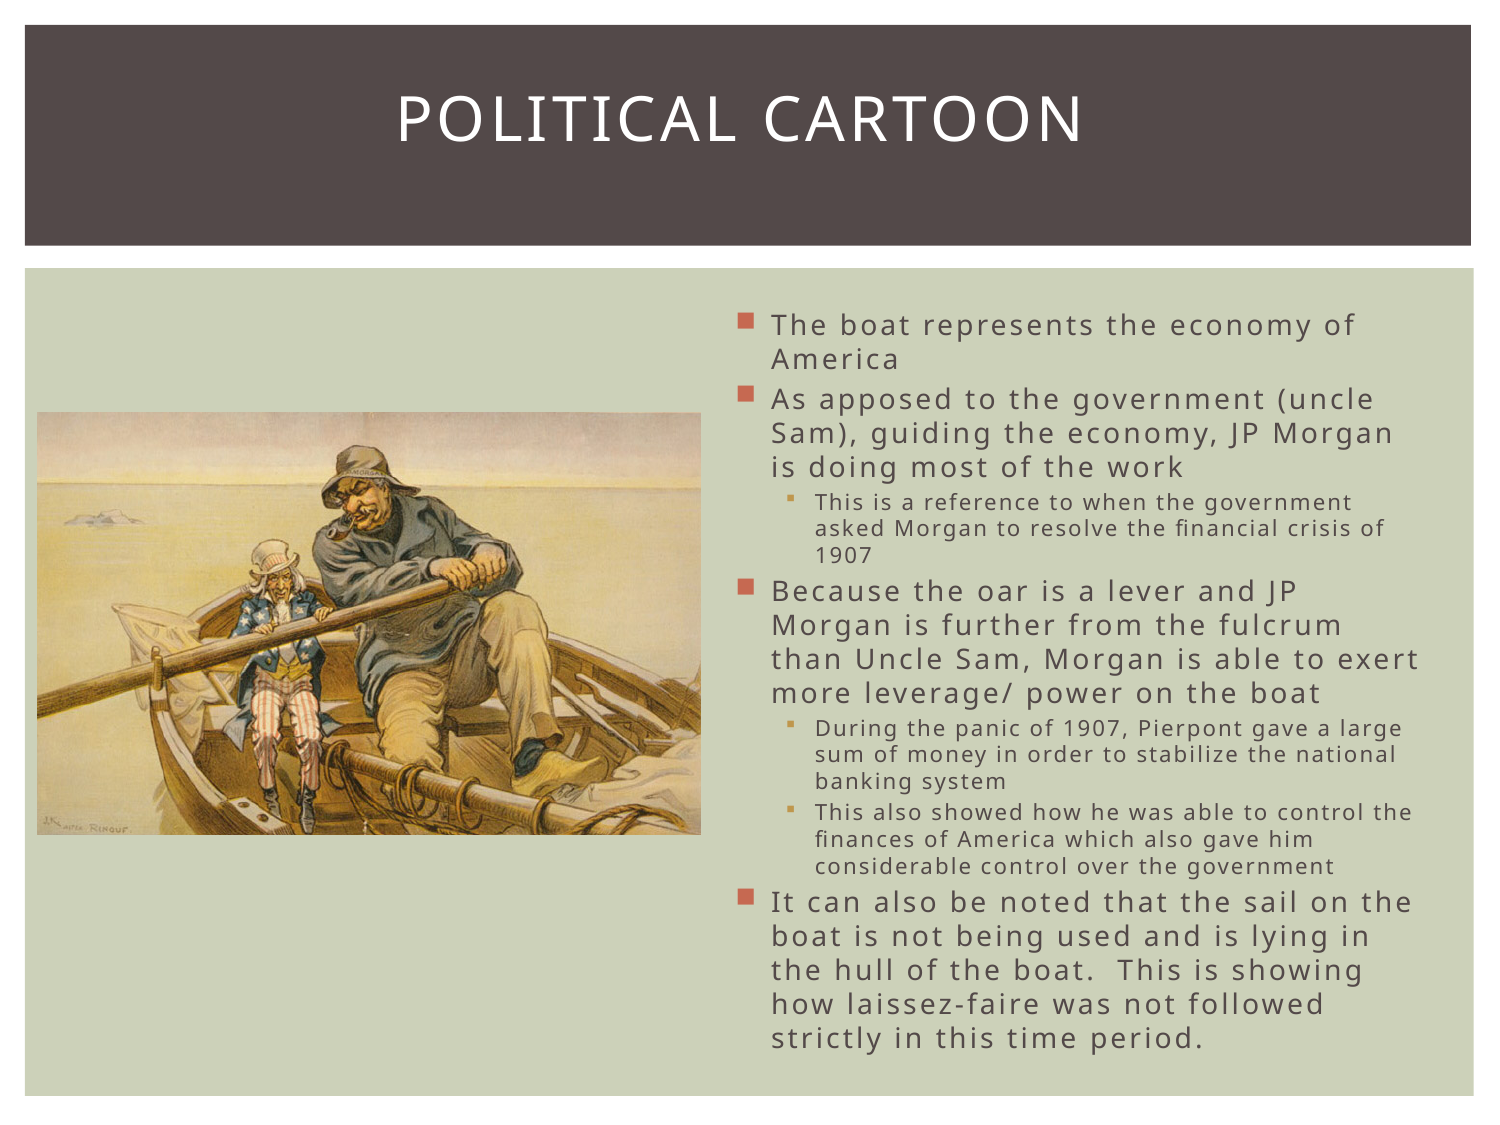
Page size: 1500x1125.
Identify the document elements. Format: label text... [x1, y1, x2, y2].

title Political cartoon [75, 50, 1425, 183]
list The boat represents the economy of America As apposed to the government (uncle Sam), guiding the economy, JP Morgan is doing most of the work This is a reference to when the government asked Morgan to resolve the financial crisis of 1907 Because the oar is a lever and JP Morgan is further from the fulcrum than Uncle Sam, Morgan is able to exert more leverage/ power on the boat During the panic of 1907, Pierpont gave a large sum of money in order to stabilize the national banking system This also showed how he was able to control the finances of America which also gave him considerable control over the government It can also be noted that the sail on the boat is not being used and is lying in the hull of the boat. This is showing how laissez-faire was not followed strictly in this time period. [712, 299, 1438, 1088]
picture [37, 412, 701, 835]
